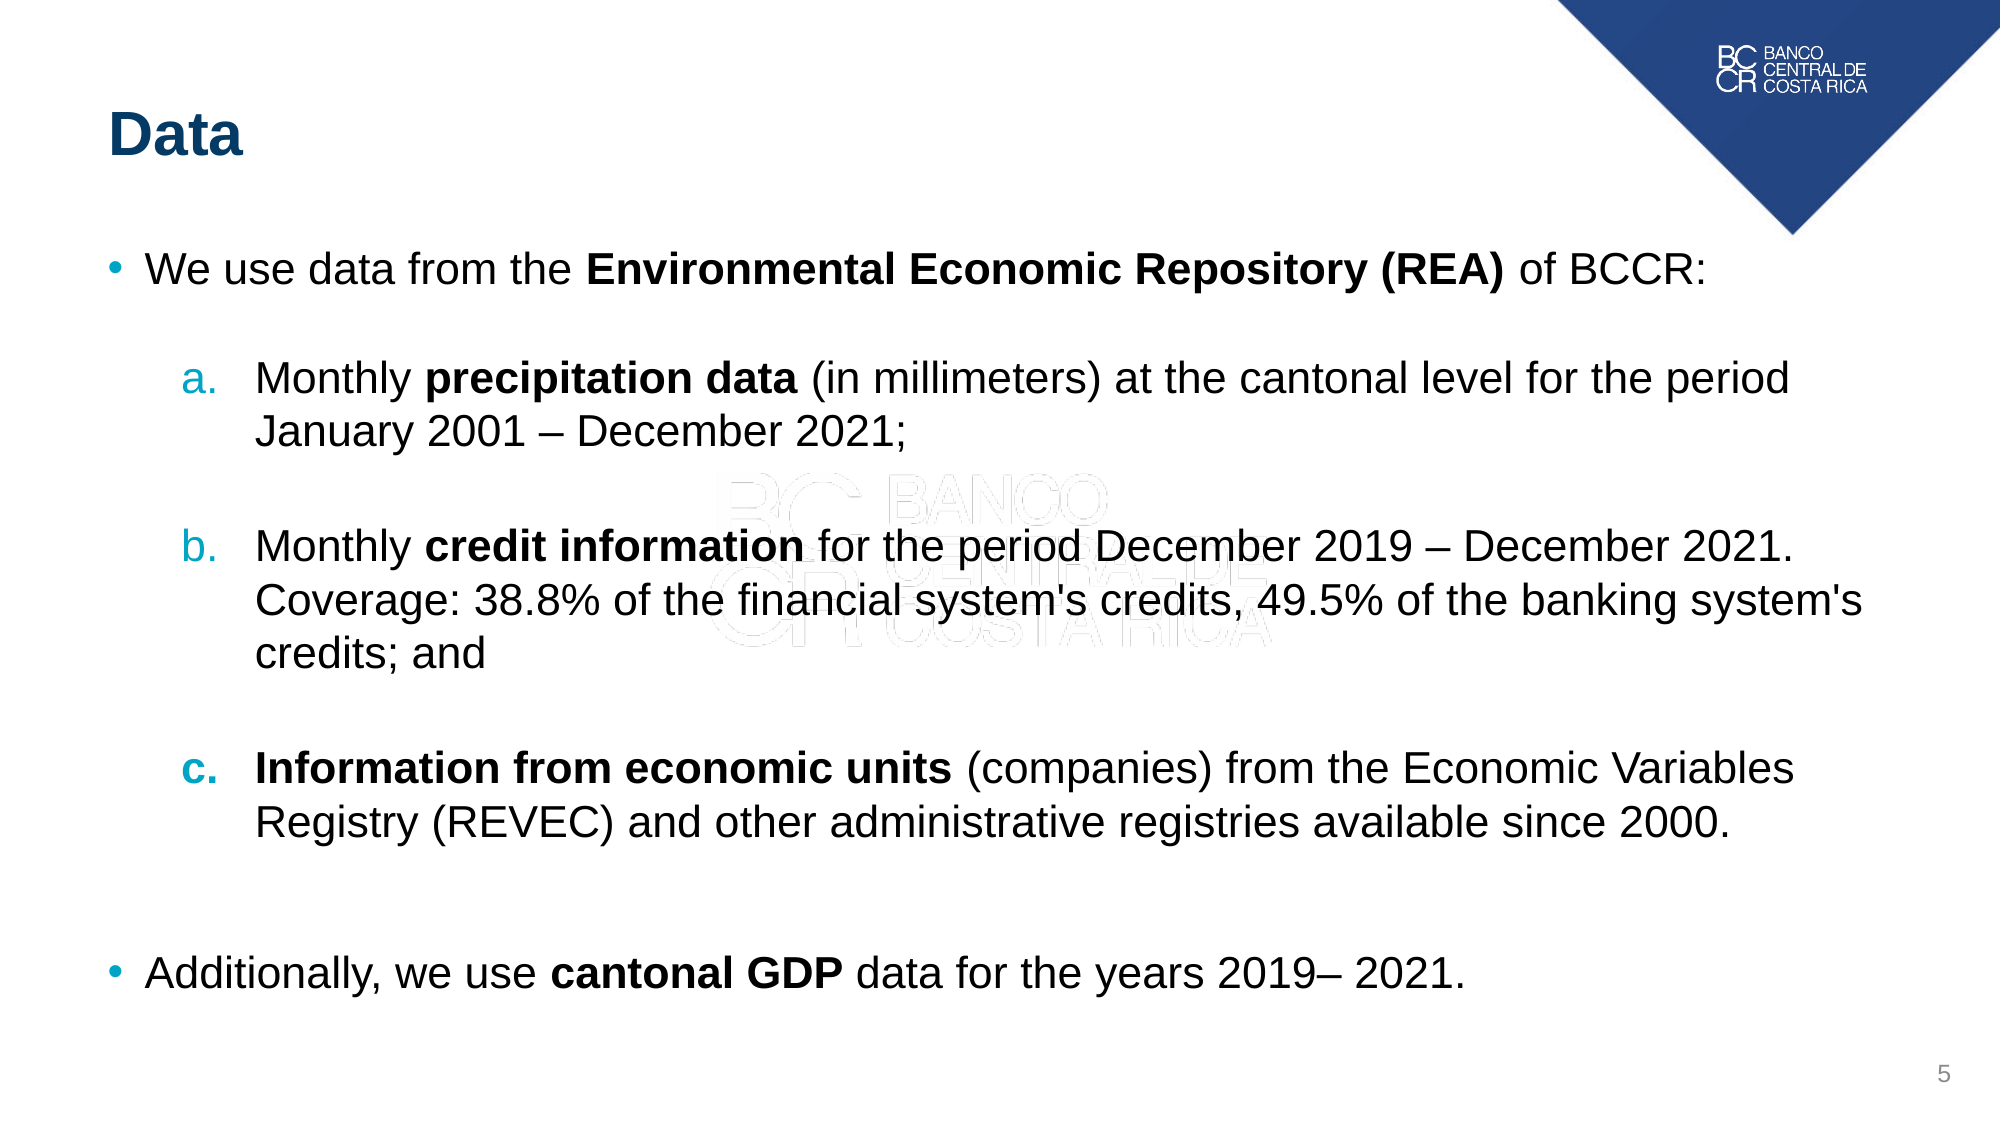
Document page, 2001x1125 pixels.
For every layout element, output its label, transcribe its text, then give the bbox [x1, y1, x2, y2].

slide_number 5 [1516, 1042, 1967, 1103]
text_box Data [93, 85, 259, 176]
picture [0, 0, 2000, 1125]
list We use data from the Environmental Economic Repository (REA) of BCCR: Monthly precipitation data (in millimeters) at the cantonal level for the period January 2001 – December 2021; Monthly credit information for the period December 2019 – December 2021. Coverage: 38.8% of the financial system's credits, 49.5% of the banking system's credits; and Information from economic units (companies) from the Economic Variables Registry (REVEC) and other administrative registries available since 2000. Additionally, we use cantonal GDP data for the years 2019– 2021. [92, 232, 1905, 1007]
